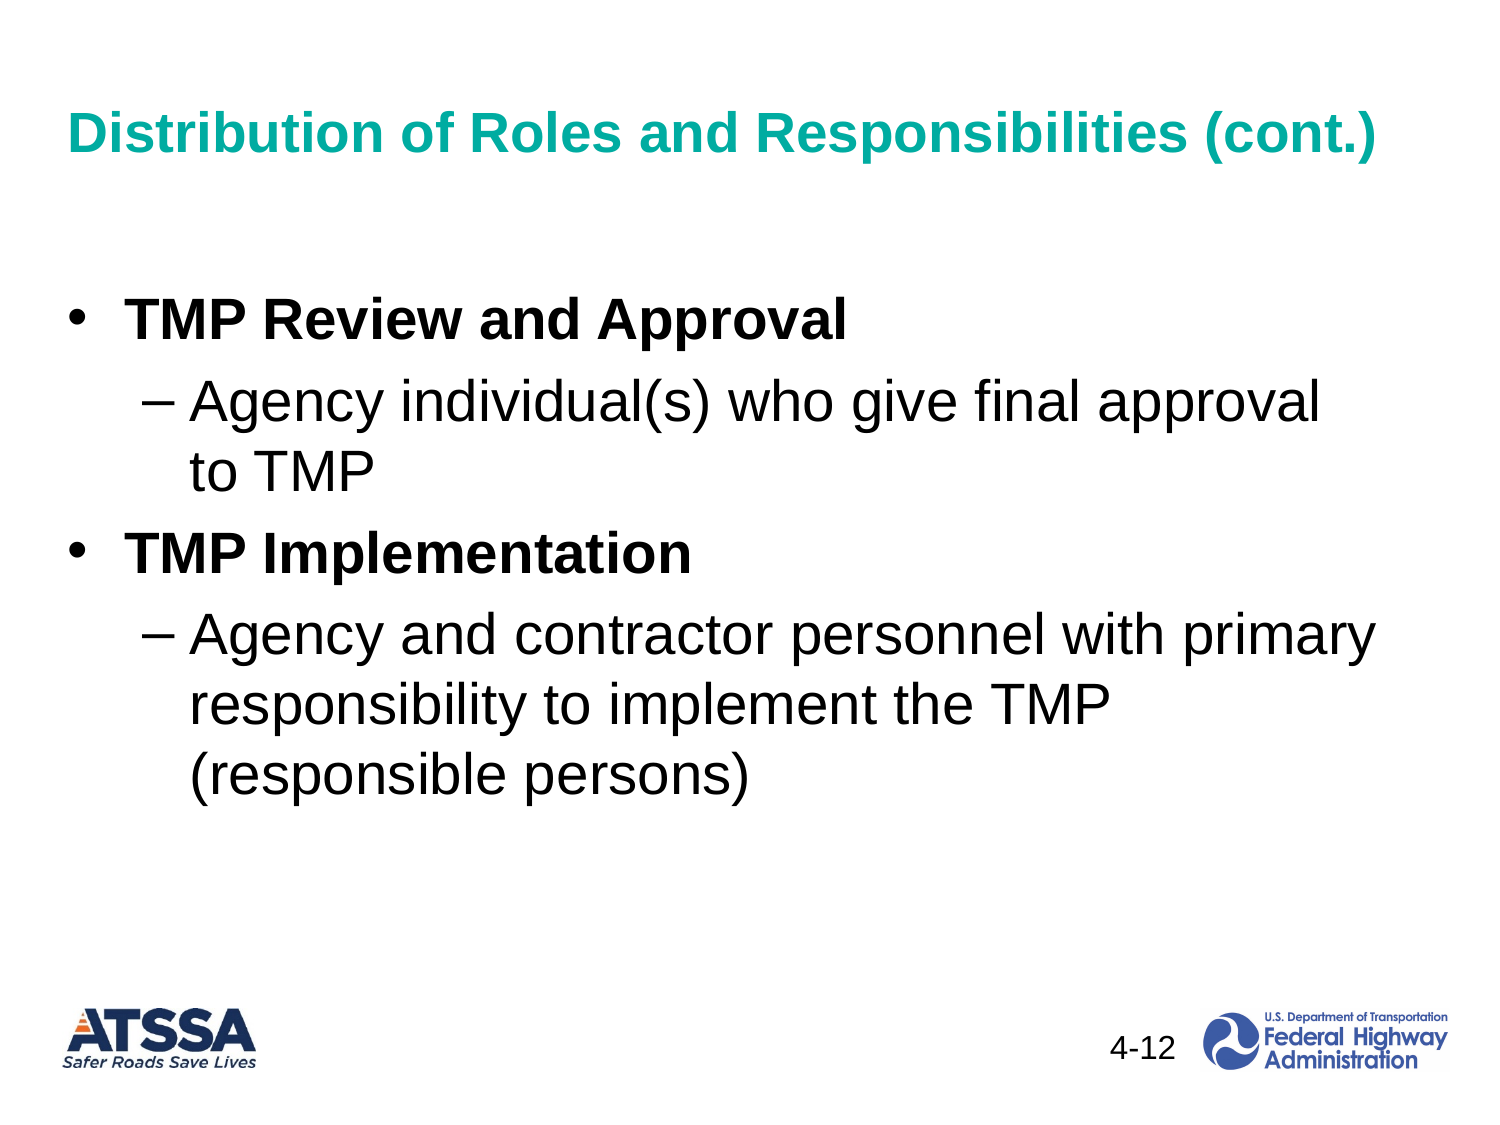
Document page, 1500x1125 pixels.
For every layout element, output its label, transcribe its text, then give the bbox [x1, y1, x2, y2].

title Distribution of Roles and Responsibilities (cont.) [52, 75, 1403, 184]
picture [62, 1008, 256, 1068]
list TMP Review and Approval Agency individual(s) who give final approval to TMP TMP Implementation Agency and contractor personnel with primary responsibility to implement the TMP (responsible persons) [52, 274, 1403, 996]
picture [1200, 1008, 1450, 1072]
